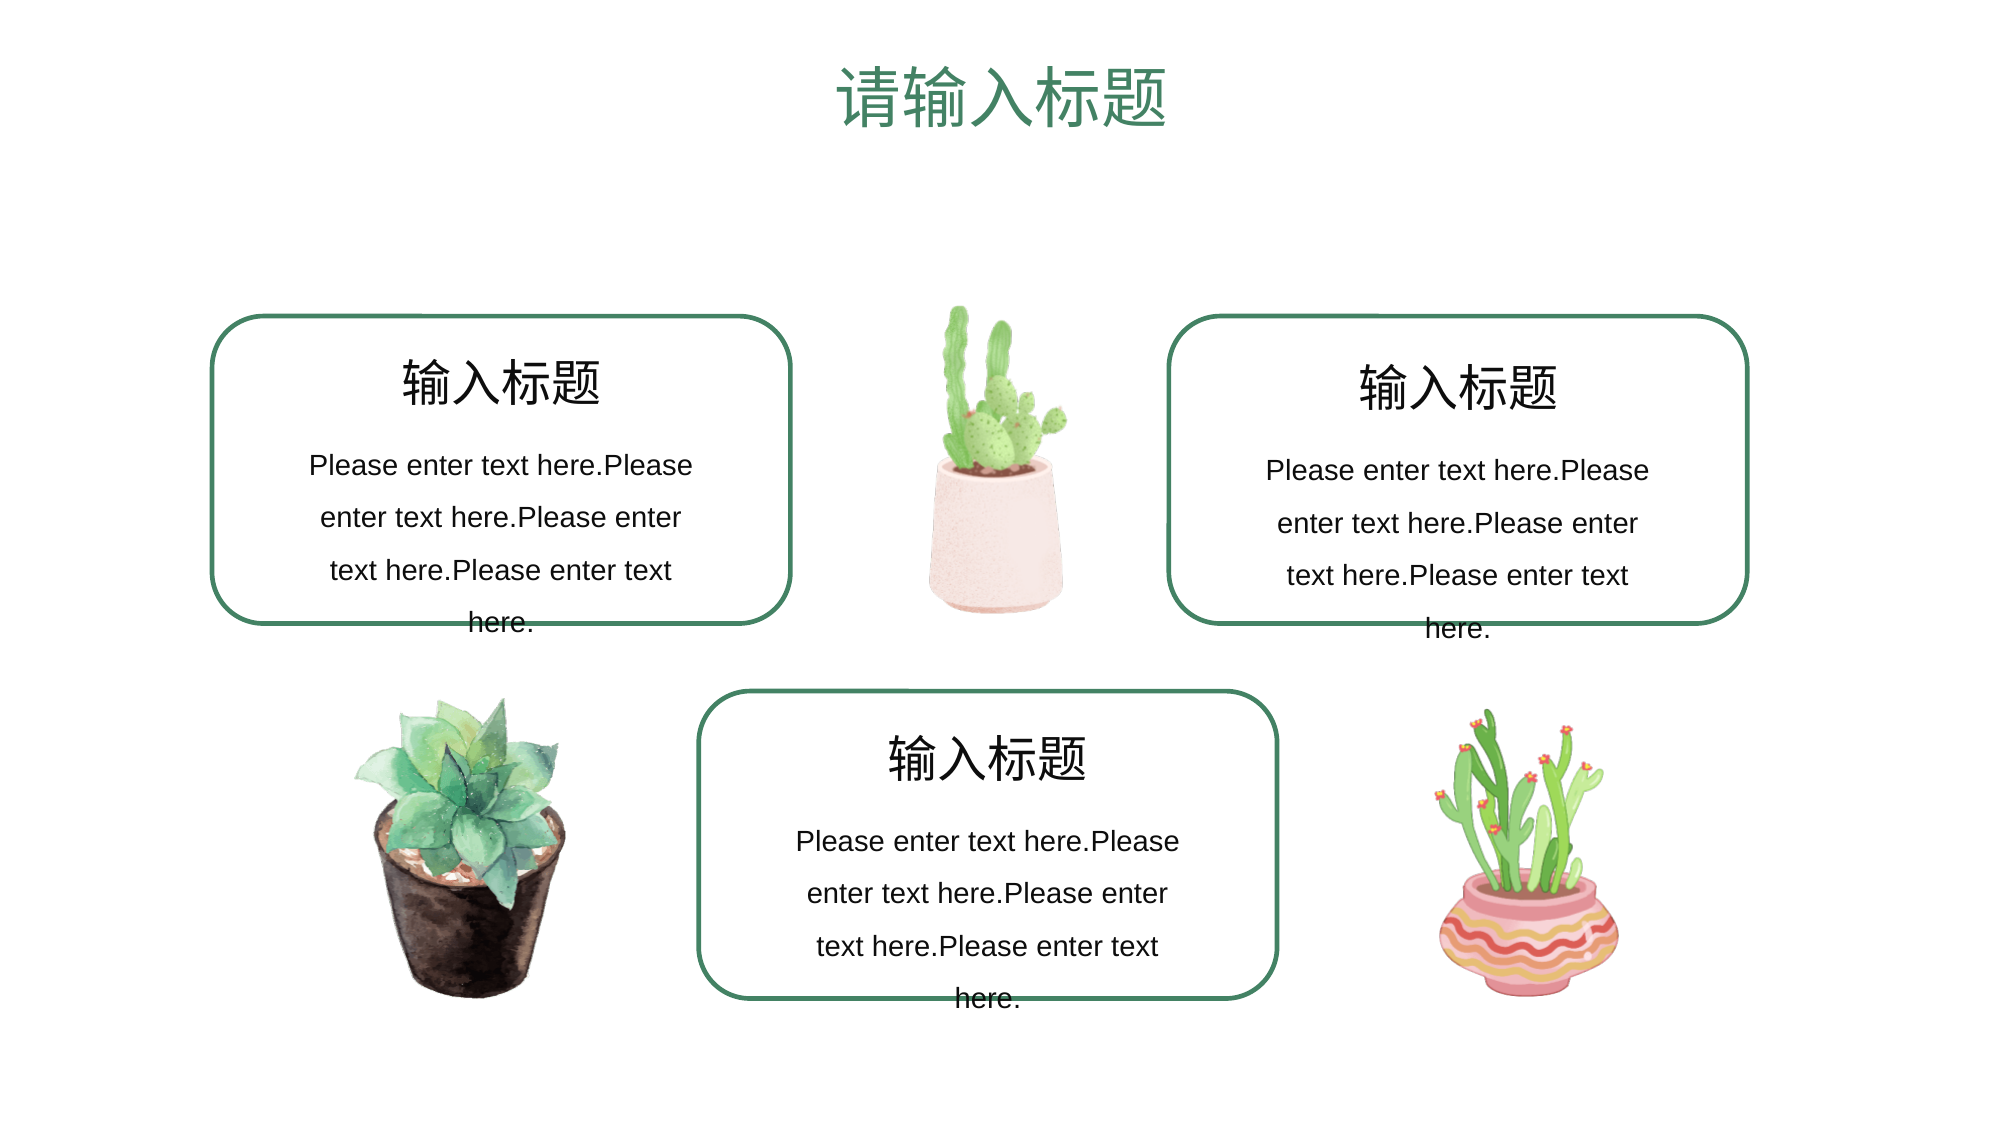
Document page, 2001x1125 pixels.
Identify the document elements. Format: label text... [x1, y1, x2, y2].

text_box 输入标题 [305, 343, 697, 419]
text_box [1167, 315, 1749, 625]
text_box Please enter text here.Please enter text here.Please enter text here.Please enter text here. [1238, 426, 1678, 652]
text_box 输入标题 [1262, 349, 1654, 424]
picture [354, 698, 566, 999]
picture [867, 270, 1133, 655]
text_box [210, 315, 792, 625]
text_box [697, 690, 1279, 1000]
text_box 输入标题 [792, 719, 1184, 795]
text_box Please enter text here.Please enter text here.Please enter text here.Please enter text here. [768, 797, 1207, 1022]
text_box 请输入标题 [819, 48, 1184, 143]
text_box Please enter text here.Please enter text here.Please enter text here.Please enter text here. [282, 421, 721, 646]
picture [1347, 660, 1723, 1036]
